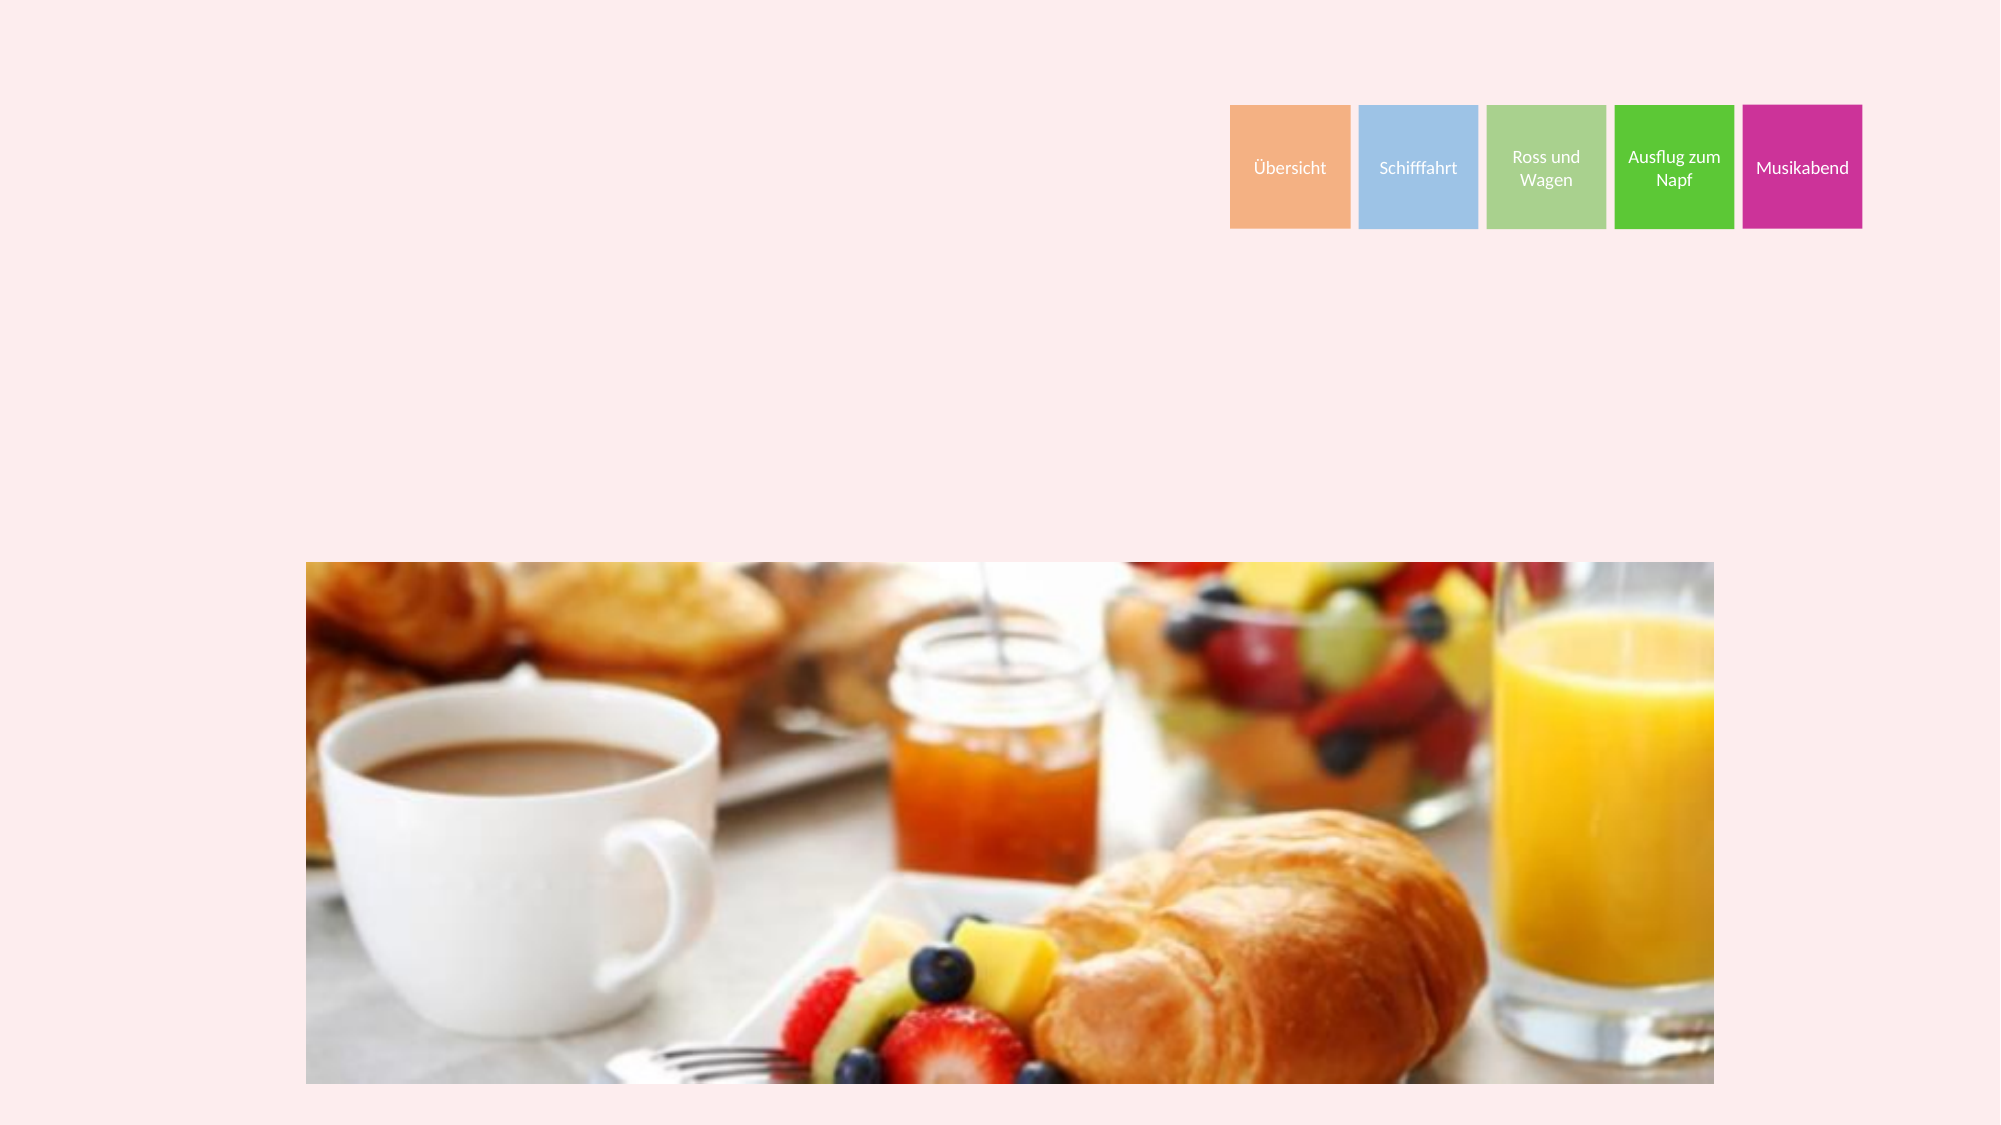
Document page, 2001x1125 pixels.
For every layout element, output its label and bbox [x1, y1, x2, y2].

picture [306, 562, 1714, 1084]
